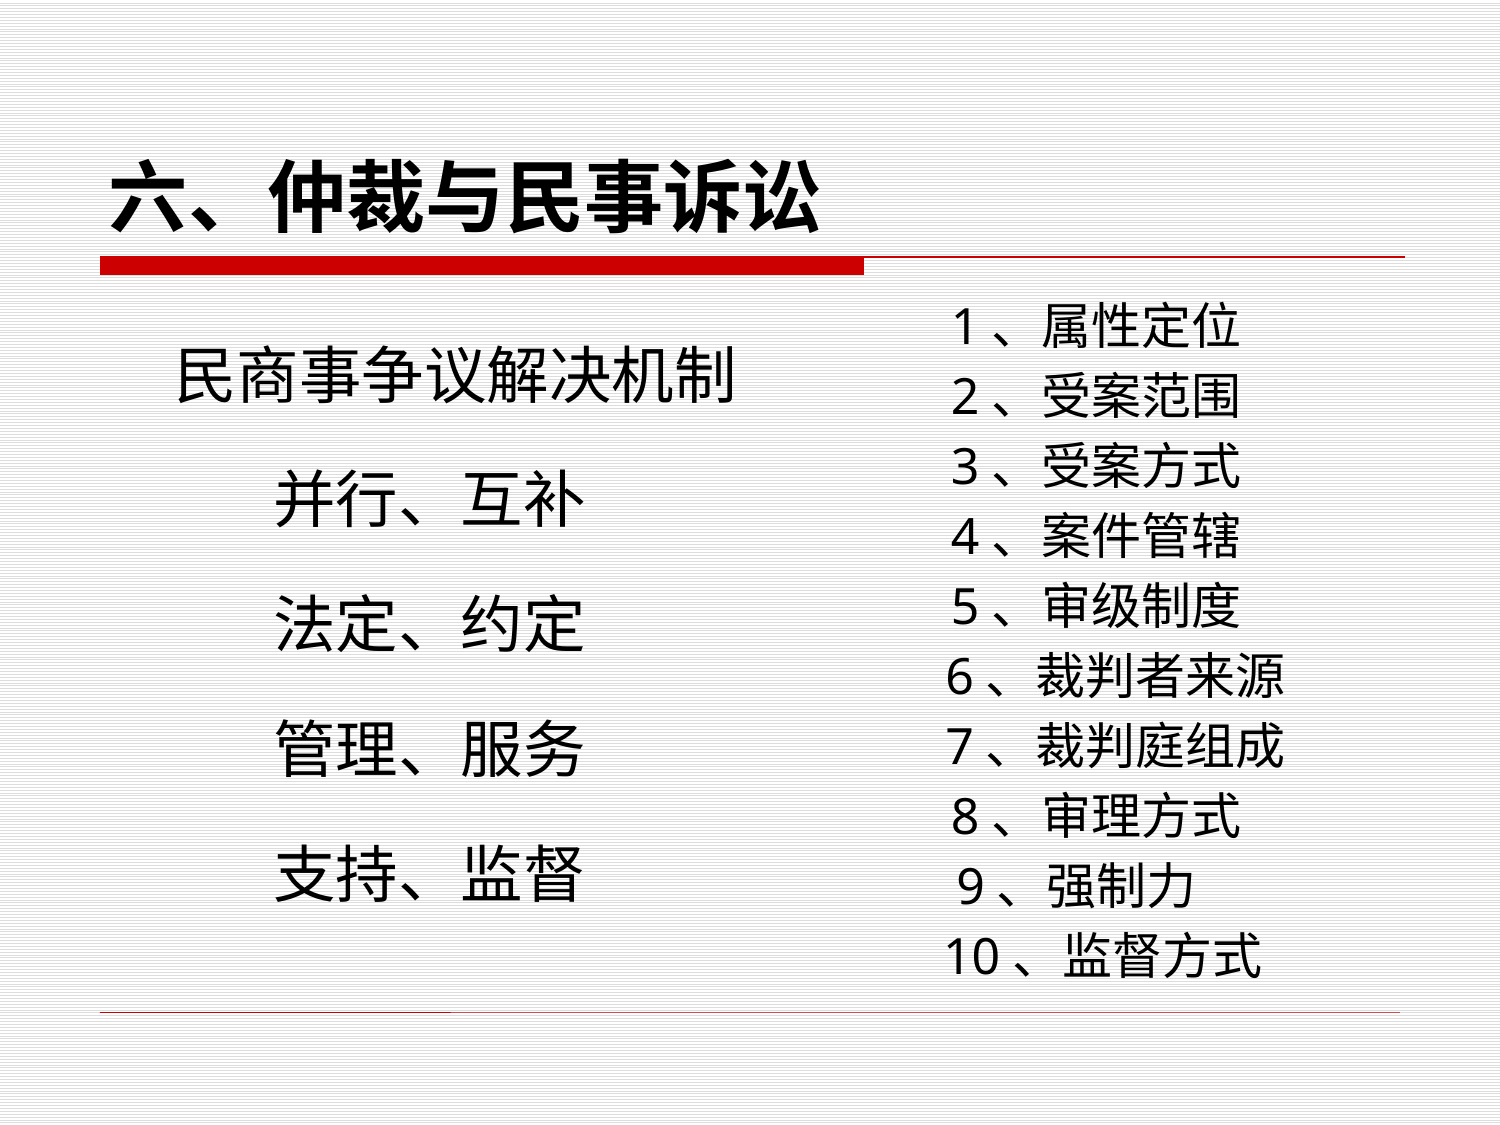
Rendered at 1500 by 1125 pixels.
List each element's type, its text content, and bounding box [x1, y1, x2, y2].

text_box 民商事争议解决机制 并行、互补 法定、约定 管理、服务 支持、监督 [159, 290, 951, 991]
title 六、仲裁与民事诉讼 [93, 49, 1407, 250]
list 1、属性定位 2、受案范围 3、受案方式 4、案件管辖 5、审级制度 6、裁判者来源 7、裁判庭组成 8、审理方式 9、强制力 10、监督方式 [383, 287, 1406, 988]
